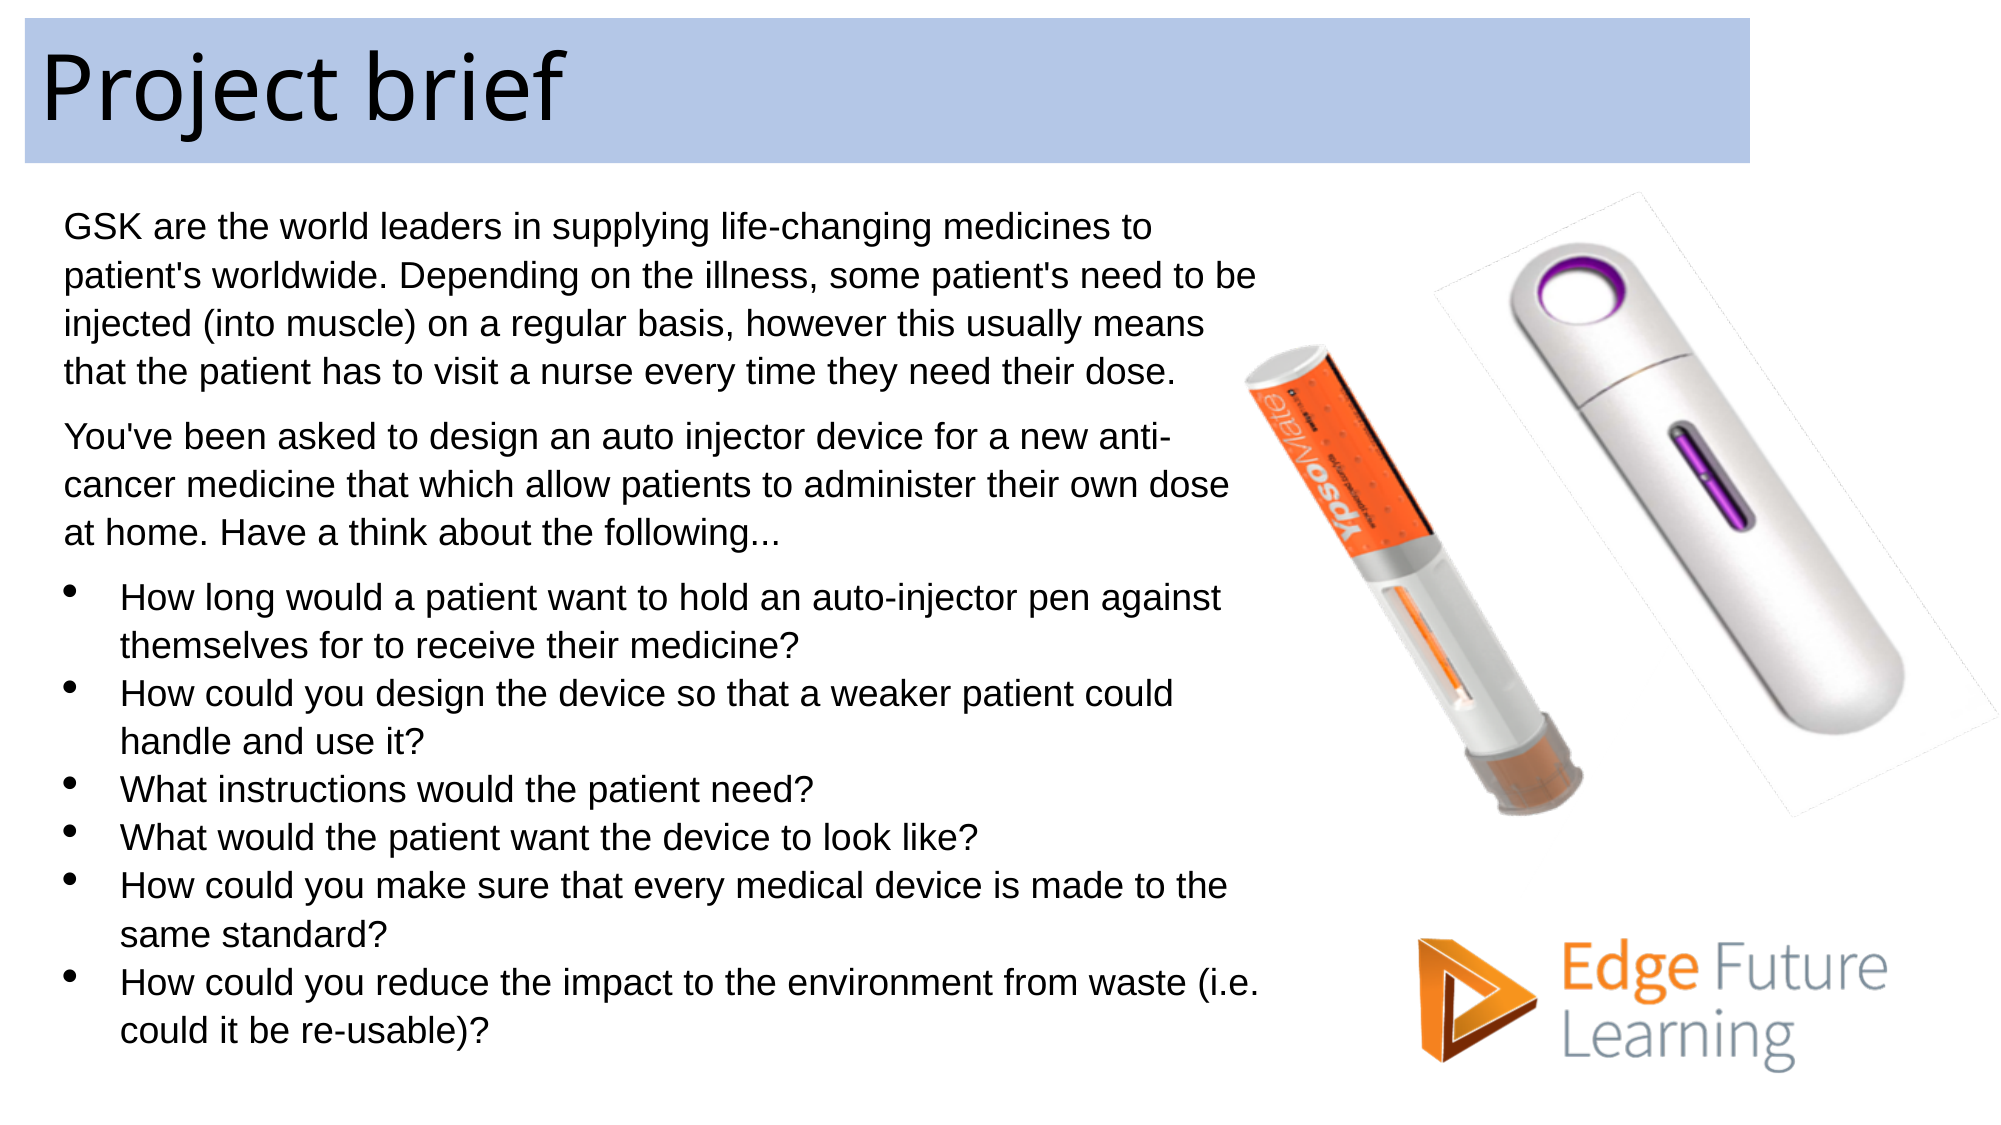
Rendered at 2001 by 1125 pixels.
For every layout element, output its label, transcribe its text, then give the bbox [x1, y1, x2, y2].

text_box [1038, 191, 2000, 914]
title Project brief [24, 18, 1750, 164]
picture [1399, 913, 1905, 1088]
text_box GSK are the world leaders in supplying life-changing medicines to patient's worldwide. Depending on the illness, some patient's need to be injected (into muscle) on a regular basis, however this usually means that the patient has to visit a nurse every time they need their dose. You've been asked to design an auto injector device for a new anti-cancer medicine that which allow patients to administer their own dose at home. Have a think about the following... How long would a patient want to hold an auto-injector pen against themselves for to receive their medicine? How could you design the device so that a weaker patient could handle and use it? What instructions would the patient need? What would the patient want the device to look like? How could you make sure that every medical device is made to the same standard? How could you reduce the impact to the environment from waste (i.e. could it be re-usable)? [48, 191, 1278, 1103]
